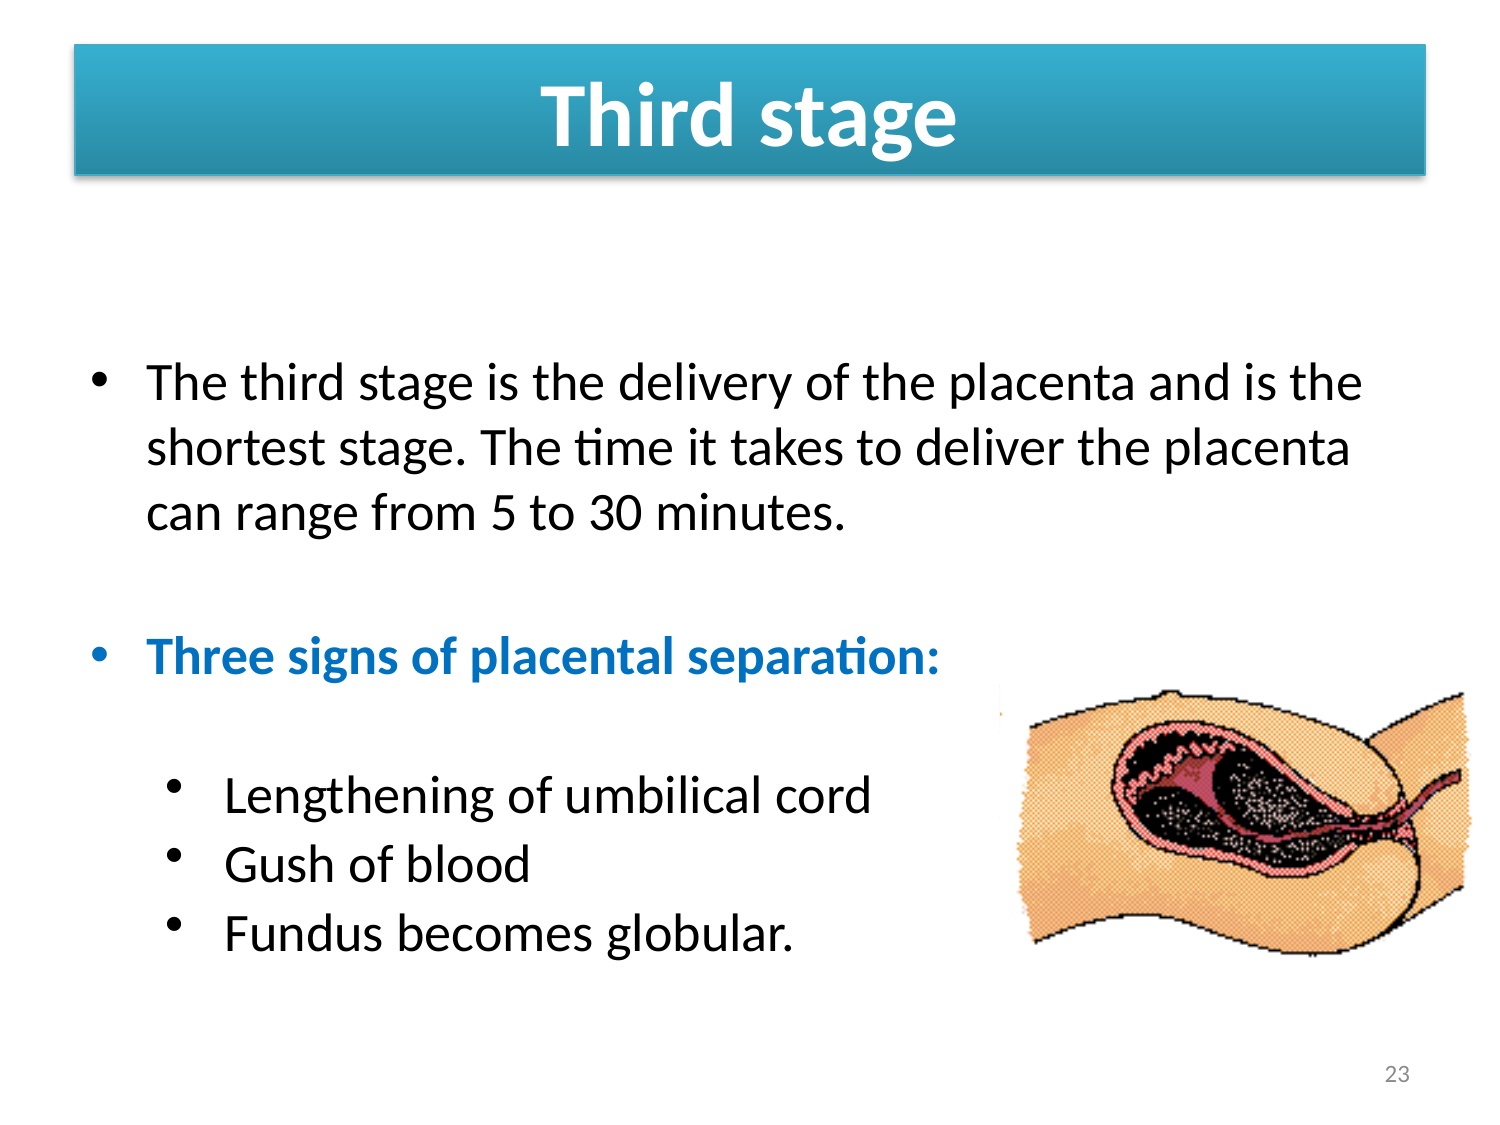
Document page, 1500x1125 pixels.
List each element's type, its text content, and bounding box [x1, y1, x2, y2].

picture [999, 624, 1500, 1011]
title Third stage [74, 44, 1426, 176]
list The third stage is the delivery of the placenta and is the shortest stage. The time it takes to deliver the placenta can range from 5 to 30 minutes. Three signs of placental separation: Lengthening of umbilical cord Gush of blood Fundus becomes globular. [75, 262, 1425, 1063]
slide_number 23 [1074, 1042, 1425, 1103]
